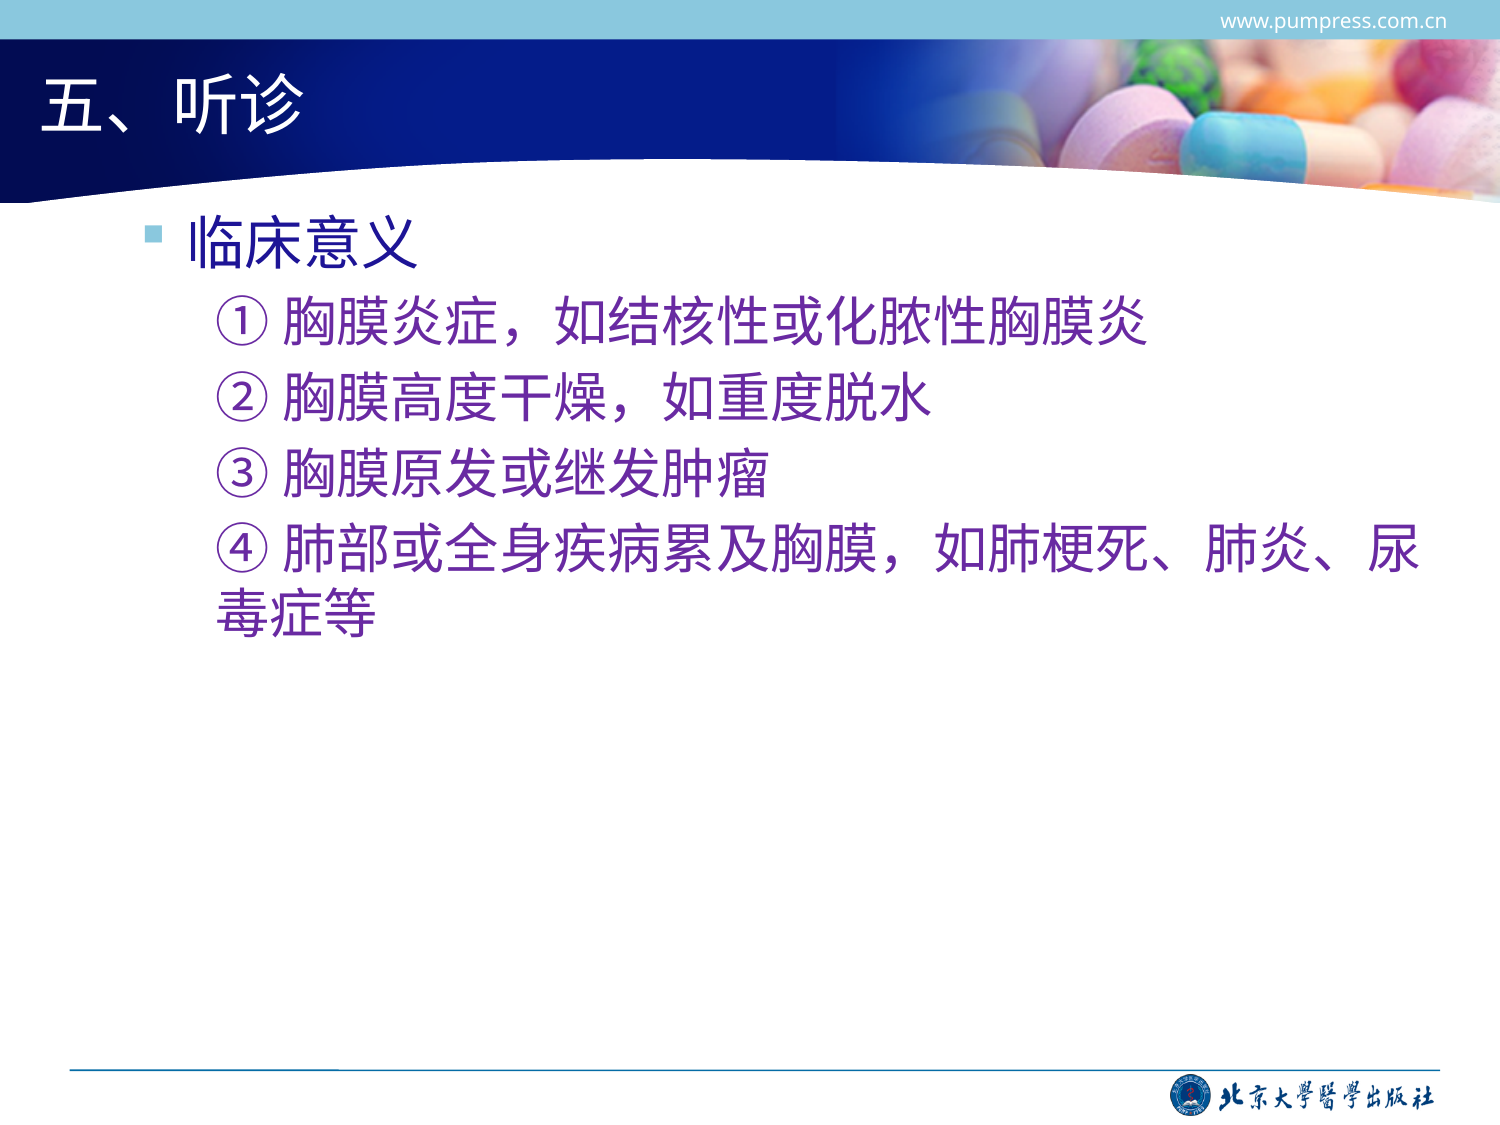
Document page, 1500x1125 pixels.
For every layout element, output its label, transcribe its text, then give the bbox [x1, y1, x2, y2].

list 临床意义 ①胸膜炎症，如结核性或化脓性胸膜炎 ②胸膜高度干燥，如重度脱水 ③胸膜原发或继发肿瘤 ④肺部或全身疾病累及胸膜，如肺梗死、肺炎、尿毒症等 [50, 199, 1463, 1025]
title 五、听诊 [23, 56, 1349, 149]
picture [0, 40, 1500, 203]
slide_number www.pumpress.com.cn [1024, 0, 1463, 38]
picture [1170, 1074, 1436, 1118]
